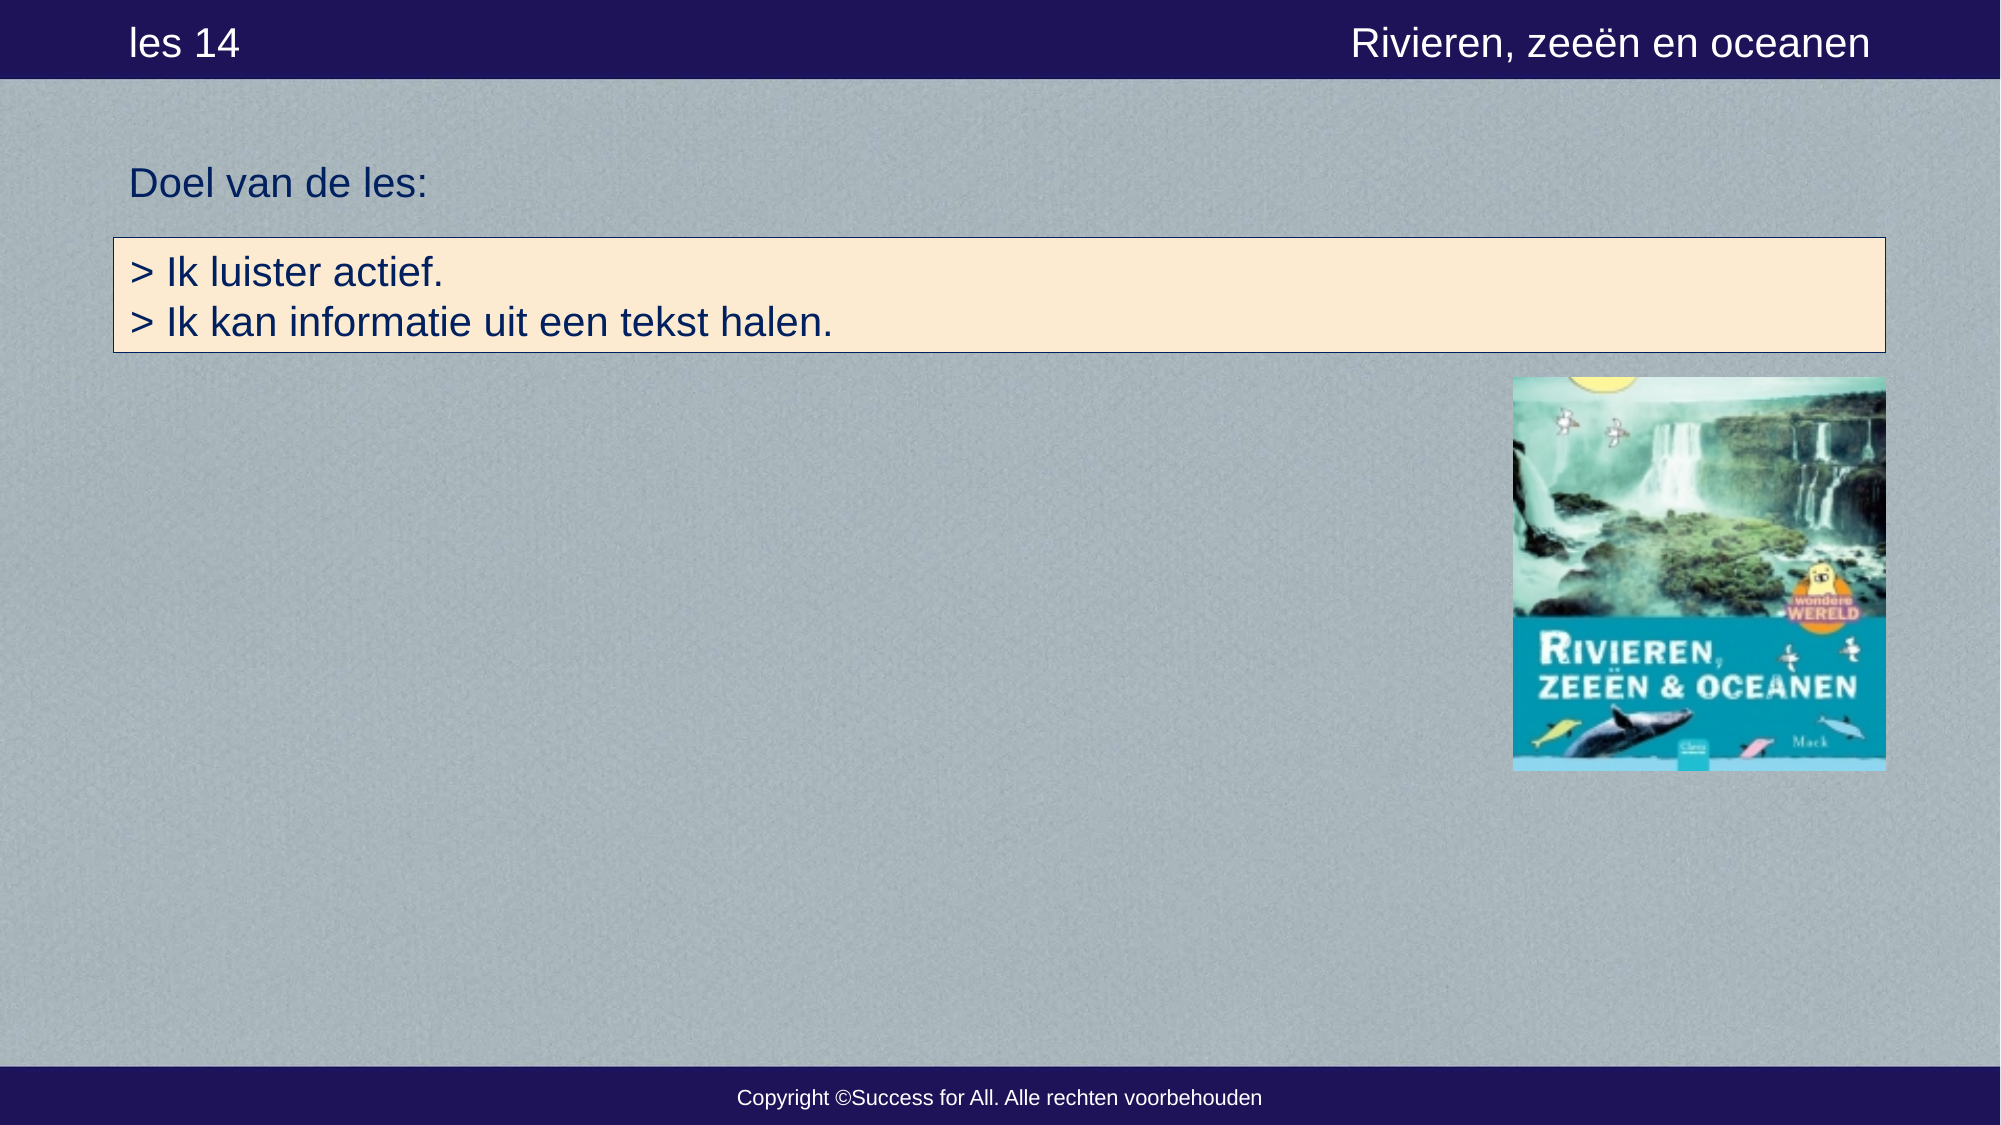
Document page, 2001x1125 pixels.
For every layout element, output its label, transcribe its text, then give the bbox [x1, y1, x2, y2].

text_box > Ik luister actief. > Ik kan informatie uit een tekst halen. [113, 237, 1886, 353]
text_box Doel van de les: [113, 148, 1635, 214]
text_box Rivieren, zeeën en oceanen [999, 8, 1886, 73]
text_box les 14 [114, 8, 354, 73]
text_box Copyright ©Success for All. Alle rechten voorbehouden [0, 1076, 2000, 1125]
picture [0, 0, 2001, 1125]
